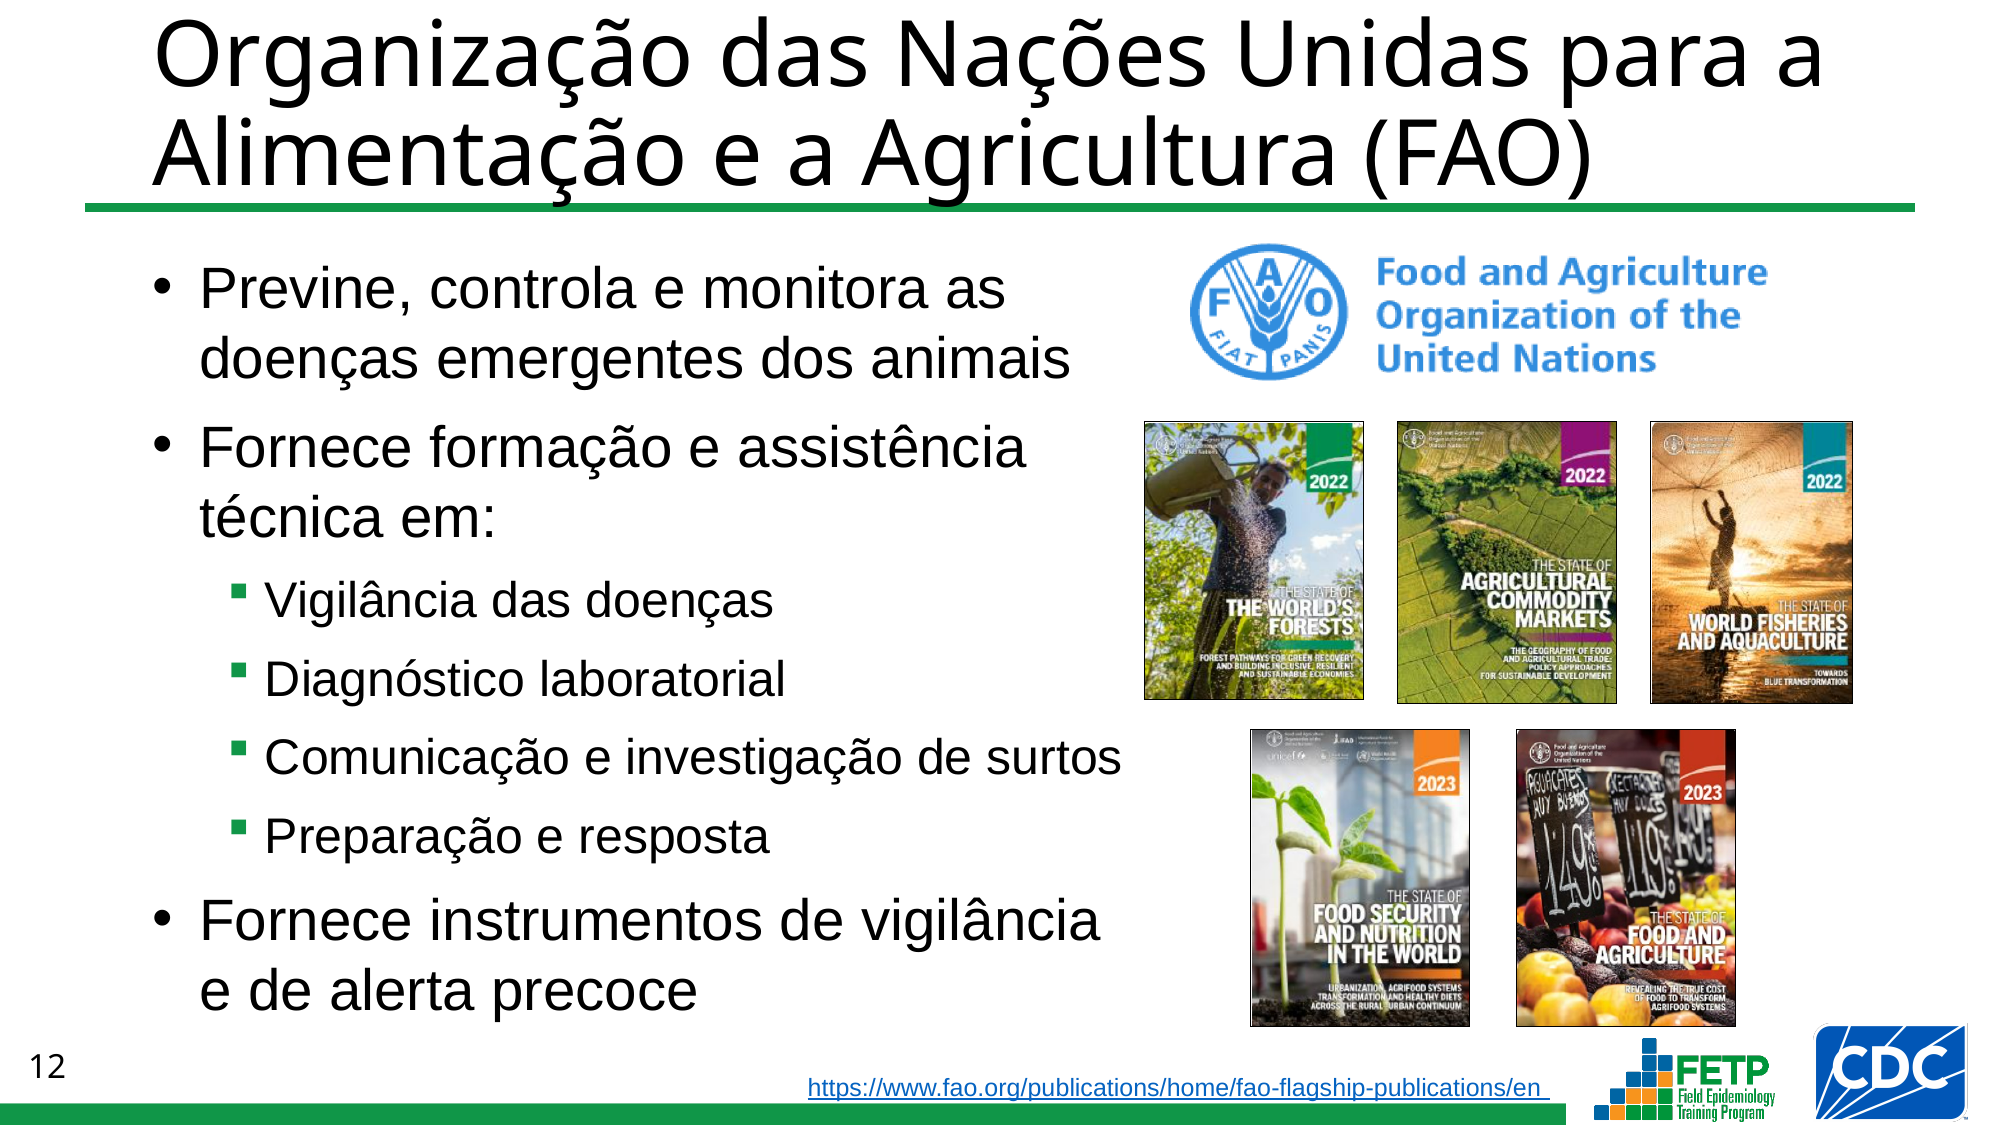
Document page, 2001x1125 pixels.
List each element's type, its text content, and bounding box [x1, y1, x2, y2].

picture [1182, 227, 1783, 386]
picture [1144, 421, 1364, 700]
picture [1650, 421, 1853, 704]
list https://www.fao.org/publications/home/fao-flagship-publications/en [781, 1067, 1565, 1103]
picture [1813, 1023, 1968, 1122]
title Organização das Nações Unidas para a Alimentação e a Agricultura (FAO) [137, 0, 1863, 172]
picture [1516, 729, 1736, 1027]
list Previne, controla e monitora as doenças emergentes dos animais Fornece formação e assistência técnica em: Vigilância das doenças Diagnóstico laboratorial Comunicação e investigação de surtos Preparação e resposta Fornece instrumentos de vigilância e de alerta precoce [137, 242, 1145, 1004]
picture [1594, 1038, 1775, 1122]
picture [1249, 729, 1470, 1027]
picture [1397, 421, 1617, 704]
